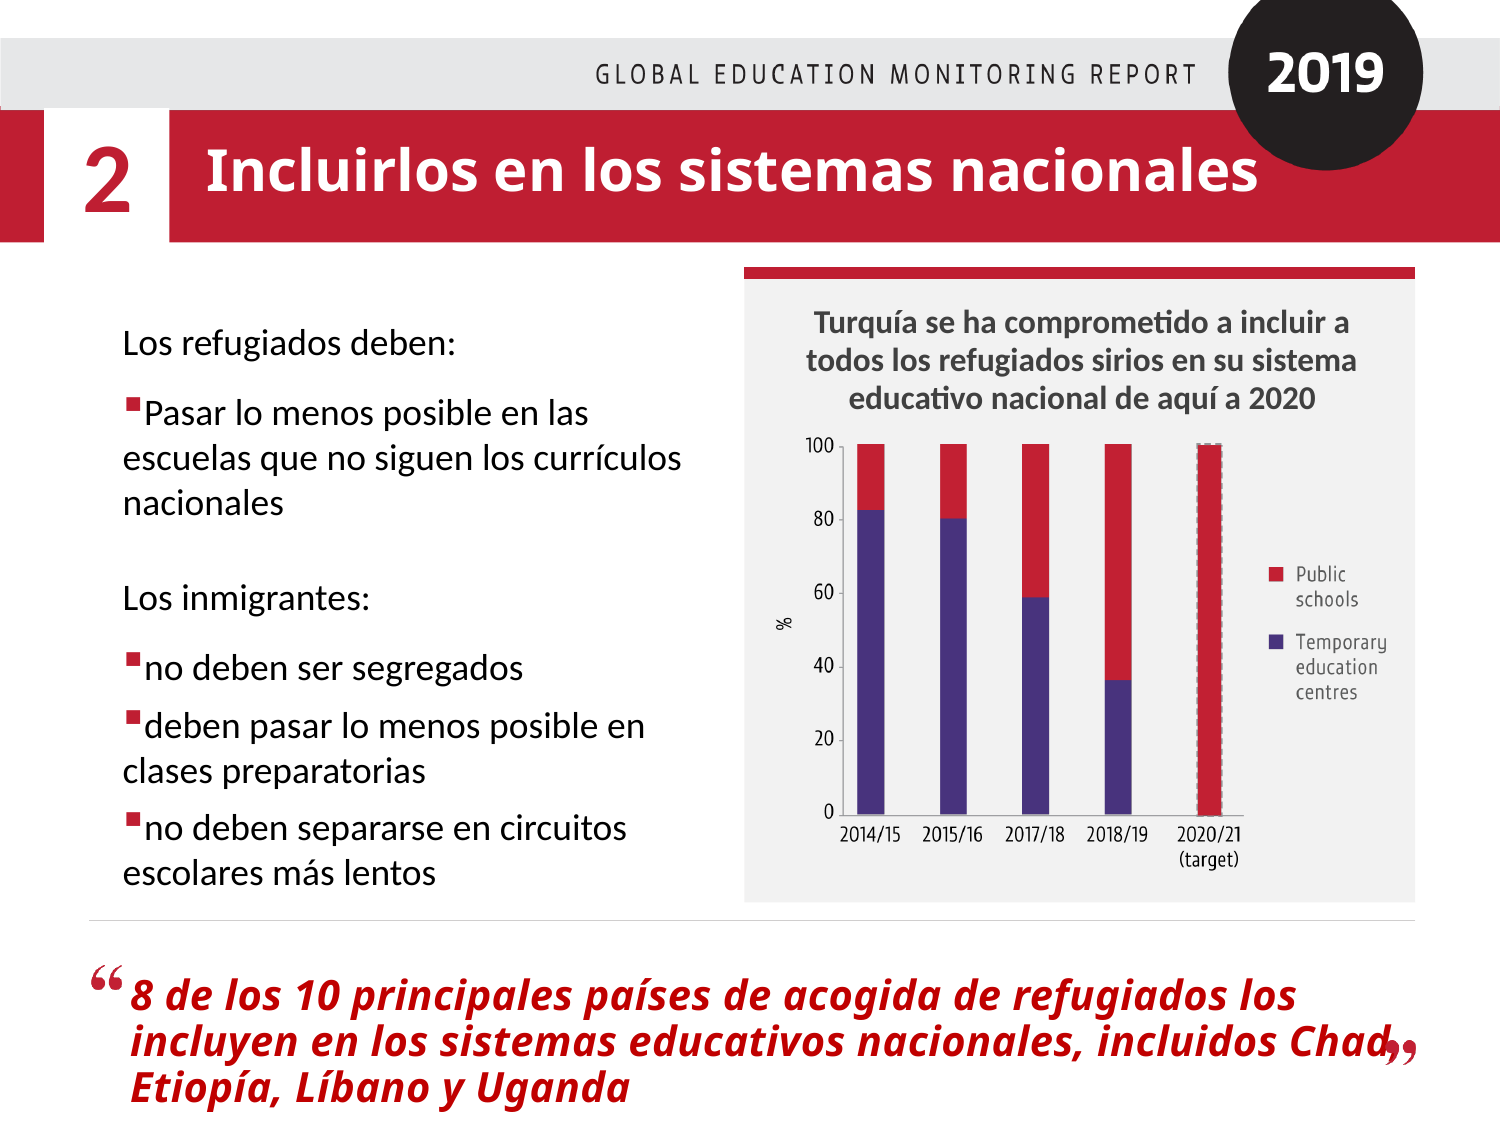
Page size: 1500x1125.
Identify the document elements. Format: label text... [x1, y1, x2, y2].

picture [773, 434, 1393, 872]
text_box 2 [45, 105, 170, 241]
list Los refugiados deben: Pasar lo menos posible en las escuelas que no siguen los currículos nacionales Los inmigrantes: no deben ser segregados deben pasar lo menos posible en clases preparatorias no deben separarse en circuitos escolares más lentos [107, 310, 708, 798]
text_box Incluirlos en los sistemas nacionales [192, 134, 1340, 254]
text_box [744, 272, 1416, 903]
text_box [91, 965, 1475, 1074]
picture [0, 0, 1500, 186]
